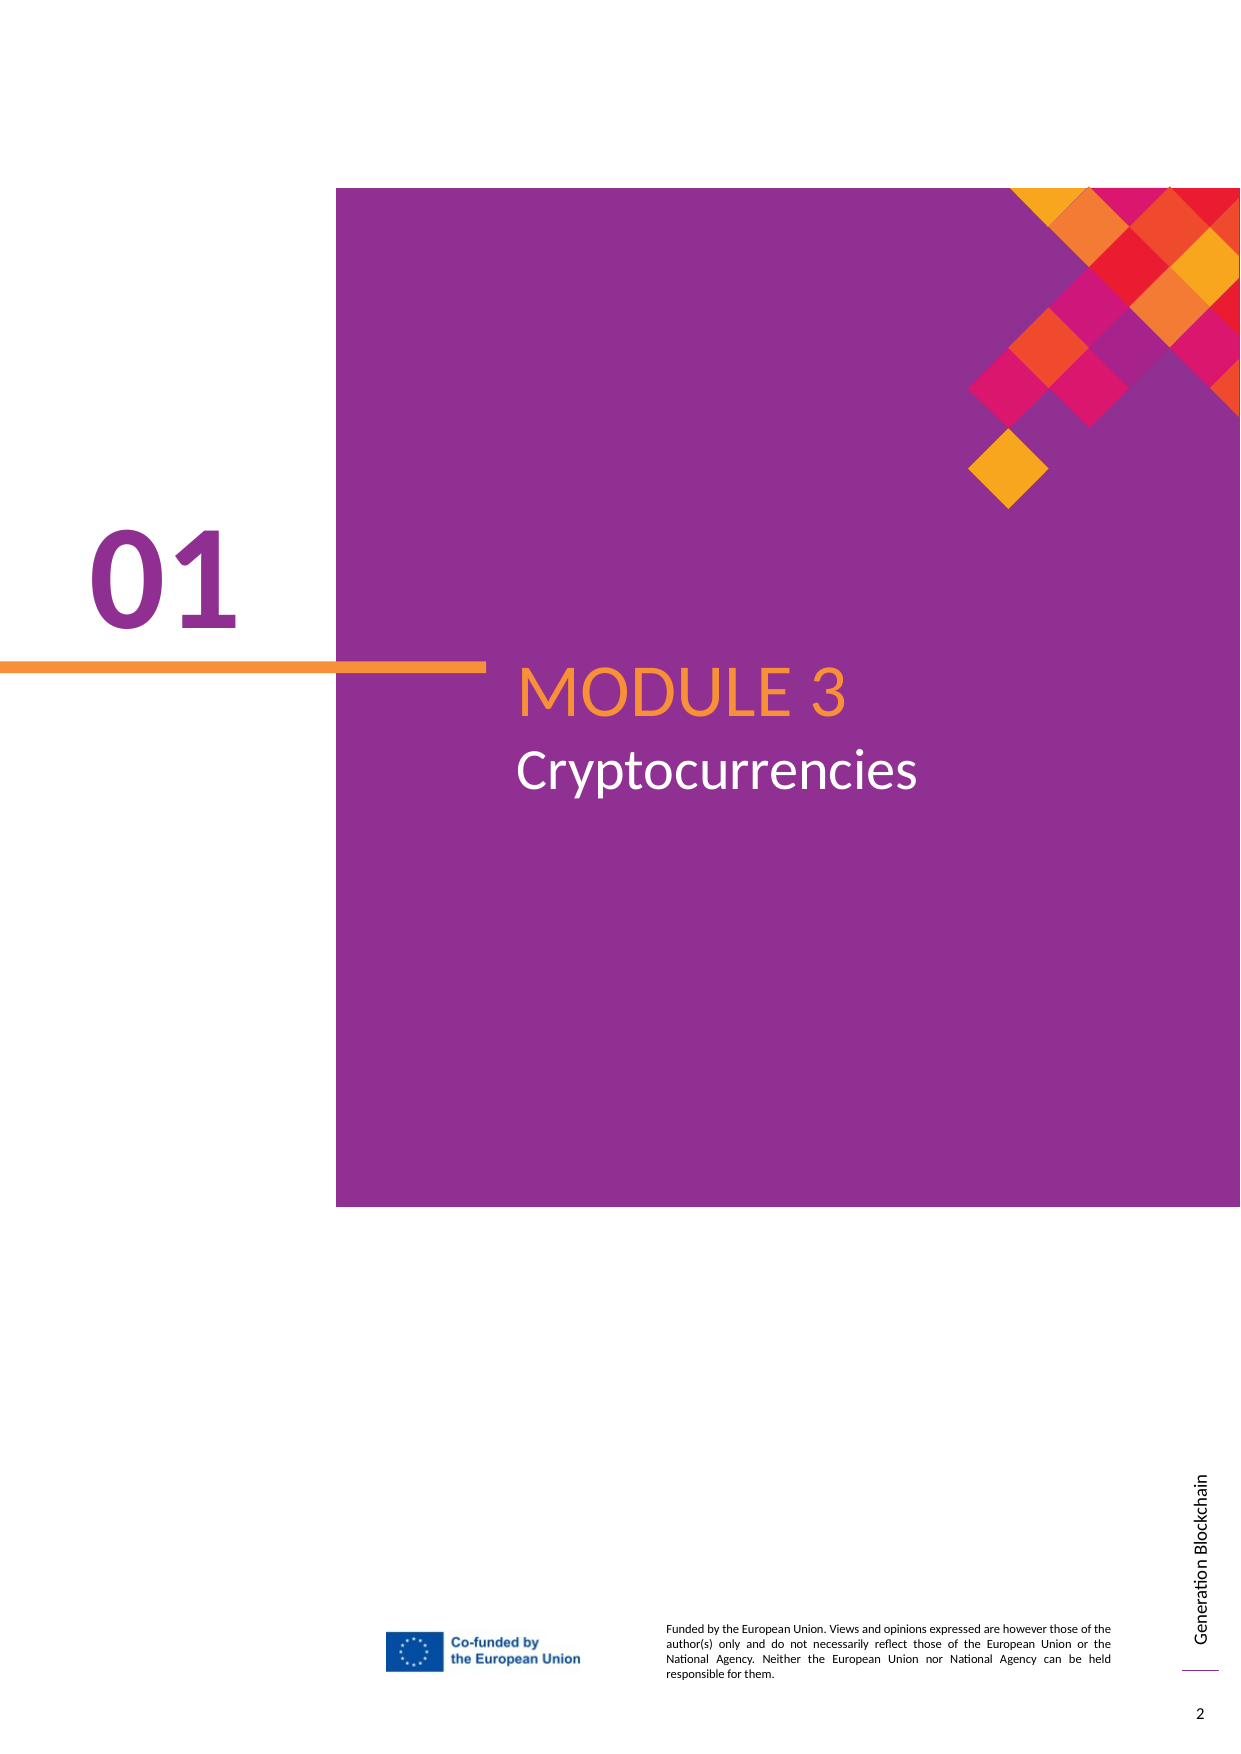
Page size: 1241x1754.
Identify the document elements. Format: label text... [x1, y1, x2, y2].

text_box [386, 1614, 1126, 1690]
list MODULE 3 Cryptocurrencies [501, 634, 1209, 975]
list 01 [74, 471, 375, 727]
slide_number 2 [1169, 1674, 1231, 1751]
